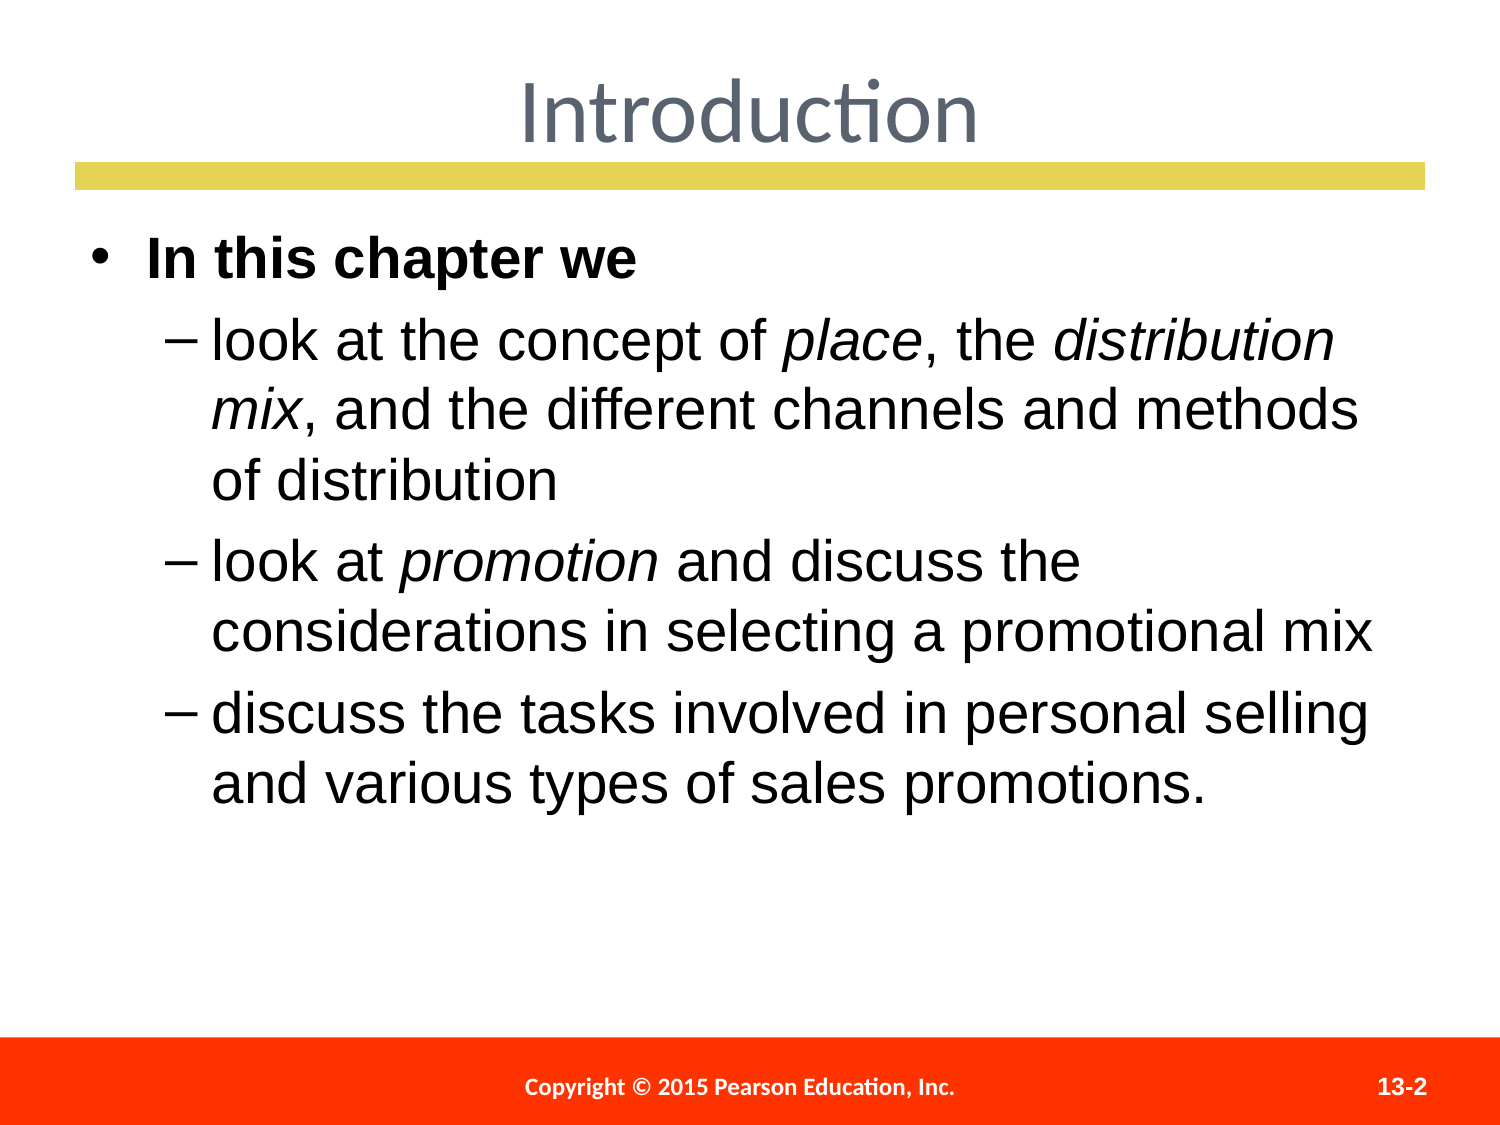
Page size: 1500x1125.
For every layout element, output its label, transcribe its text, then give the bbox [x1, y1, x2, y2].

list In this chapter we look at the concept of place, the distribution mix, and the different channels and methods of distribution look at promotion and discuss the considerations in selecting a promotional mix discuss the tasks involved in personal selling and various types of sales promotions. [74, 212, 1426, 1006]
title Introduction [74, 12, 1426, 201]
